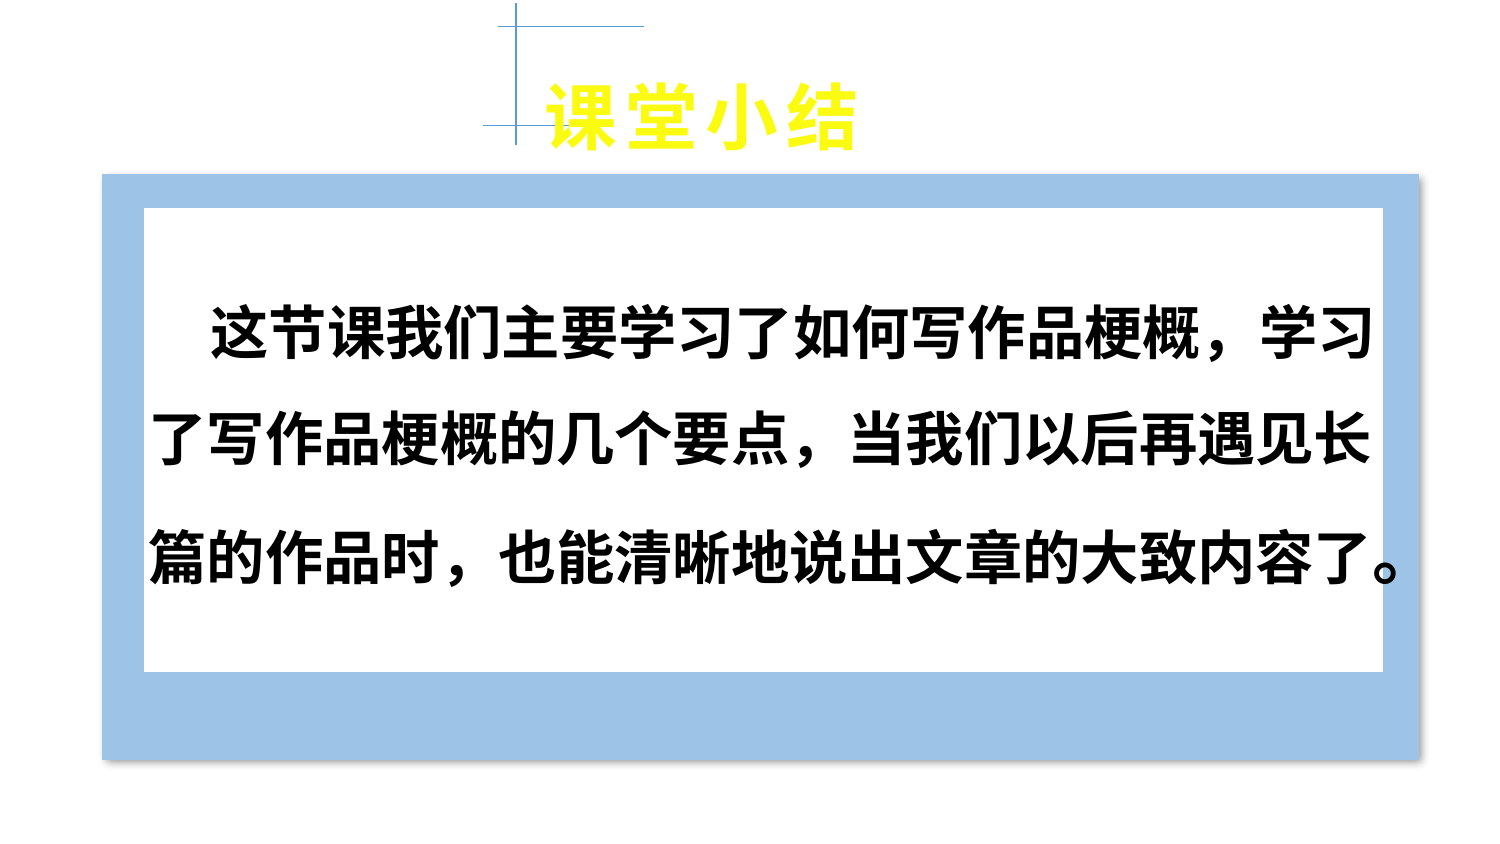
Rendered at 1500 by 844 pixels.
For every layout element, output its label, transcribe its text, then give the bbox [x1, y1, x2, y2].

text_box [102, 174, 1419, 761]
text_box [482, 2, 645, 146]
text_box 课堂小结 [532, 51, 972, 172]
